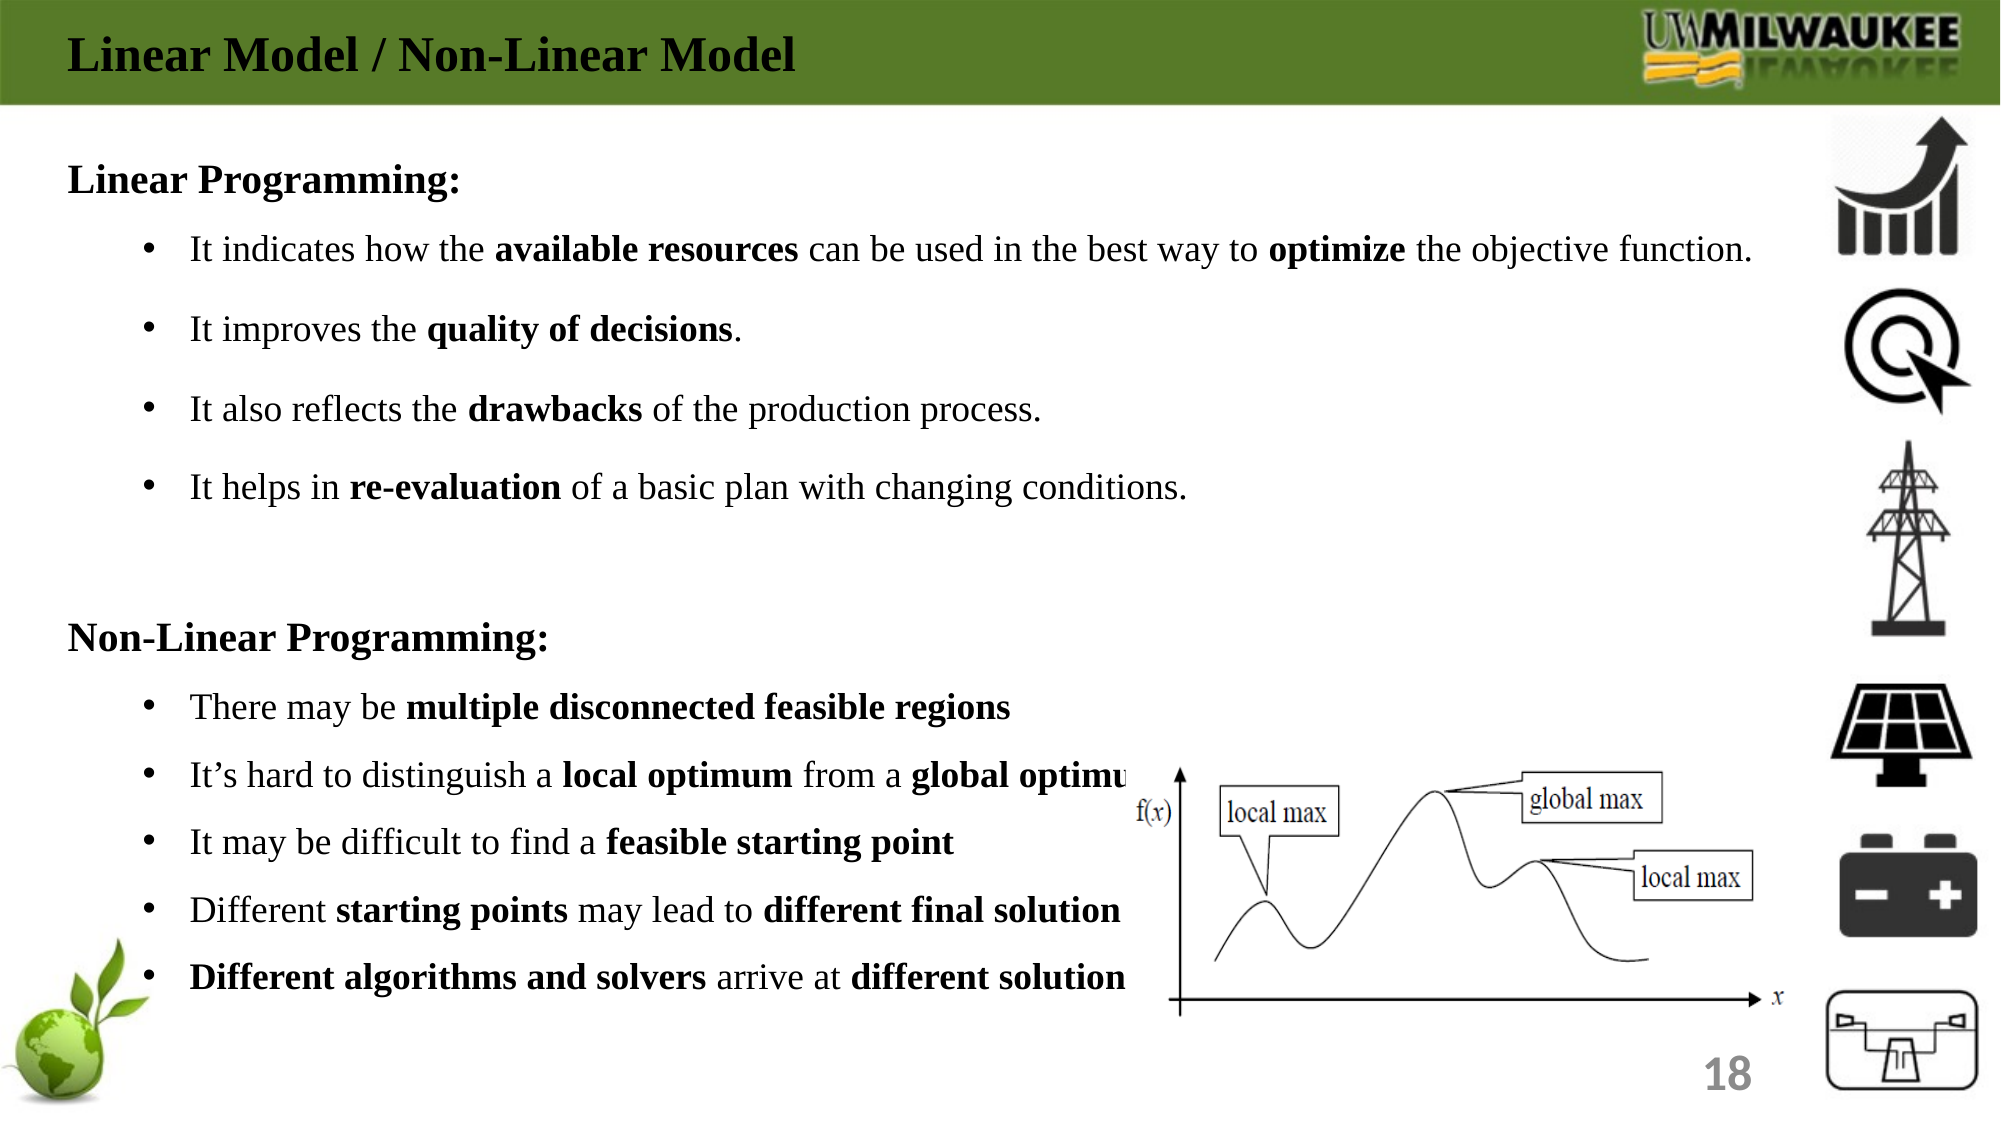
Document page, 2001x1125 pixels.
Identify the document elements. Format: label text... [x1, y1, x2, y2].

slide_number 18 [1317, 1040, 1768, 1101]
text_box Linear Model / Non-Linear Model [52, 14, 825, 90]
text_box Linear Programming: It indicates how the available resources can be used in the best way to optimize the objective function. It improves the quality of decisions. It also reflects the drawbacks of the production process. It helps in re-evaluation of a basic plan with changing conditions. Non-Linear Programming: There may be multiple disconnected feasible regions It’s hard to distinguish a local optimum from a global optimum point It may be difficult to find a feasible starting point Different starting points may lead to different final solution Different algorithms and solvers arrive at different solutions [52, 119, 1815, 1125]
picture [0, 0, 2001, 1125]
picture [1125, 755, 1808, 1023]
